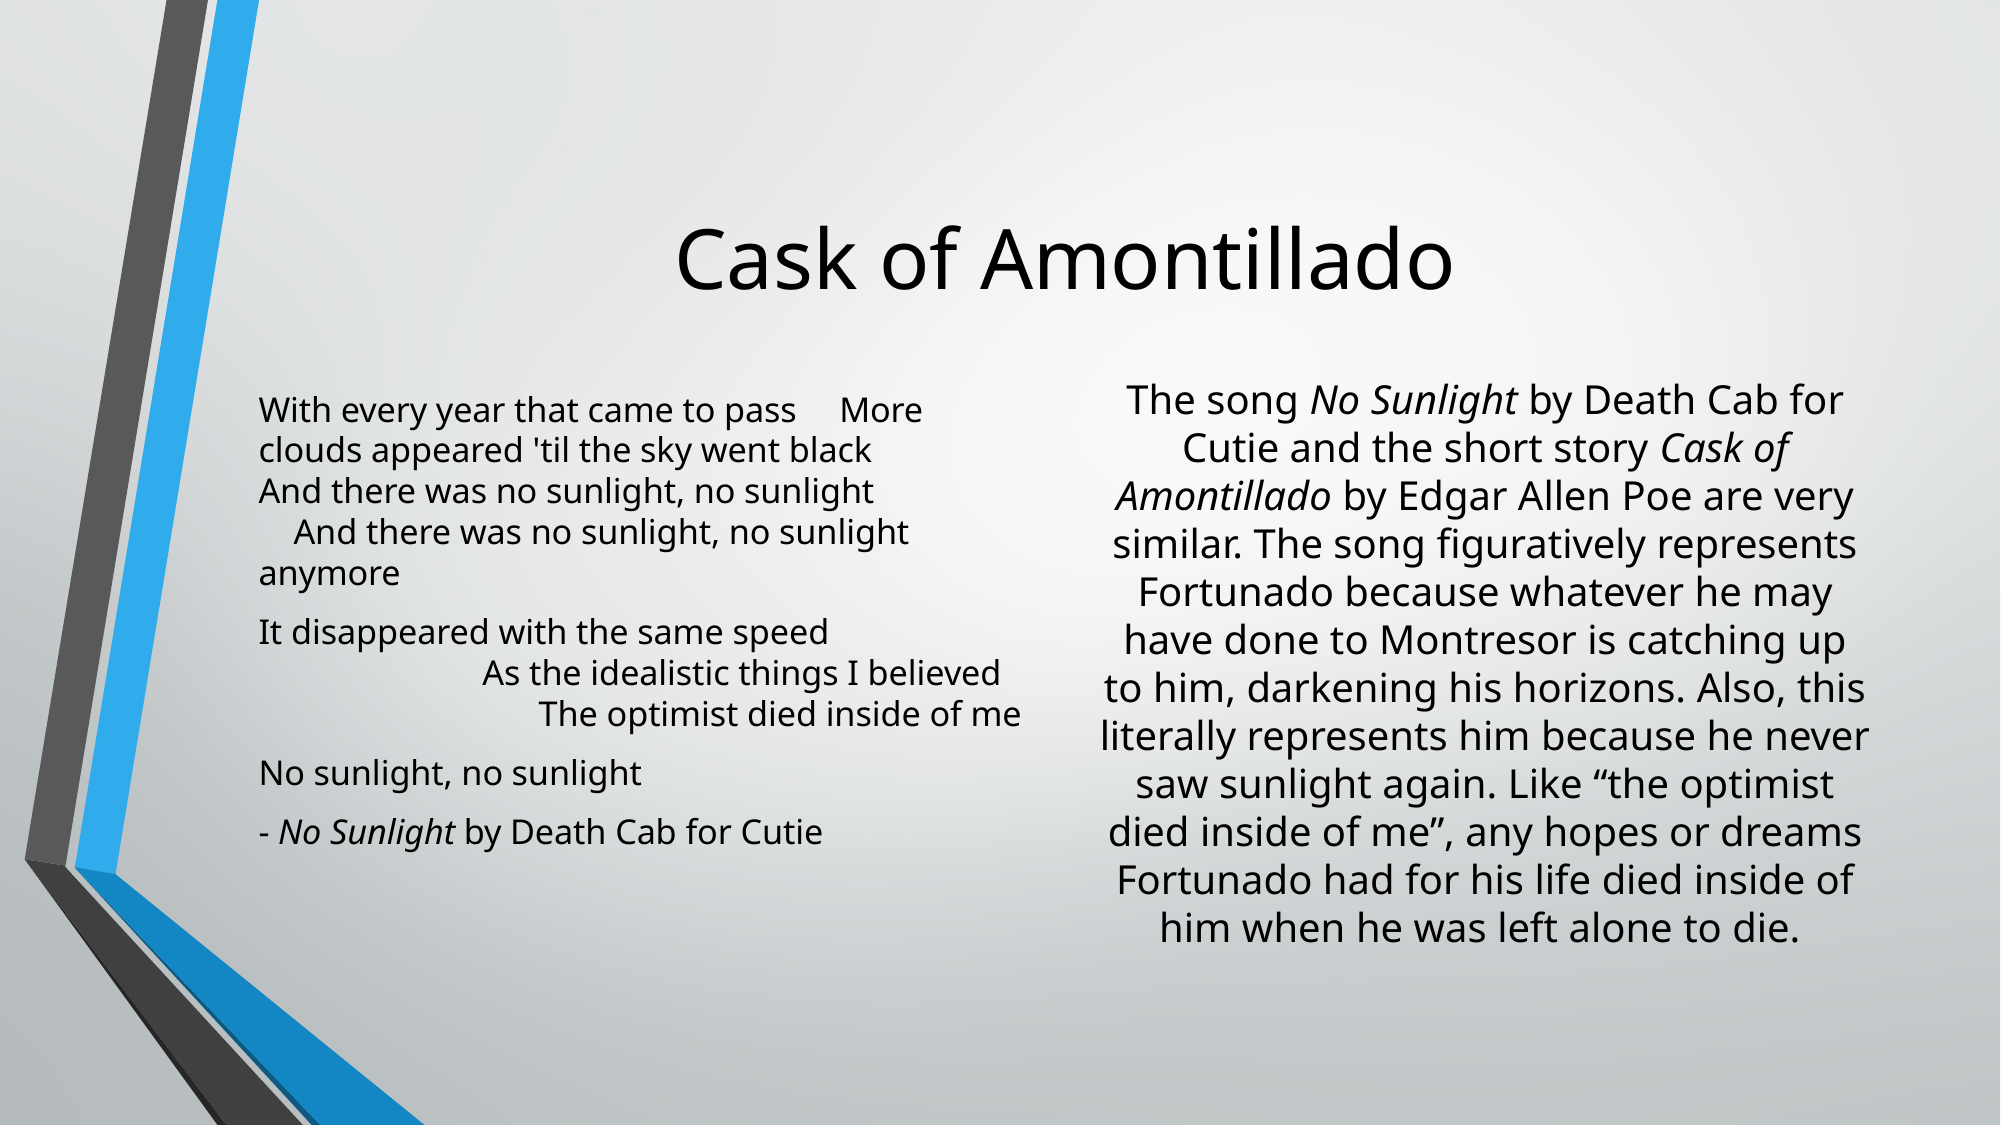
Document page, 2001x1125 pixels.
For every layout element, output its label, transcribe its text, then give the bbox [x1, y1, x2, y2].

list With every year that came to pass More clouds appeared 'til the sky went black And there was no sunlight, no sunlight And there was no sunlight, no sunlight anymore It disappeared with the same speed As the idealistic things I believed The optimist died inside of me No sunlight, no sunlight - No Sunlight by Death Cab for Cutie [243, 363, 1047, 876]
list The song No Sunlight by Death Cab for Cutie and the short story Cask of Amontillado by Edgar Allen Poe are very similar. The song figuratively represents Fortunado because whatever he may have done to Montresor is catching up to him, darkening his horizons. Also, this literally represents him because he never saw sunlight again. Like “the optimist died inside of me”, any hopes or dreams Fortunado had for his life died inside of him when he was left alone to die. [1083, 363, 1887, 1025]
title Cask of Amontillado [243, 112, 1887, 400]
